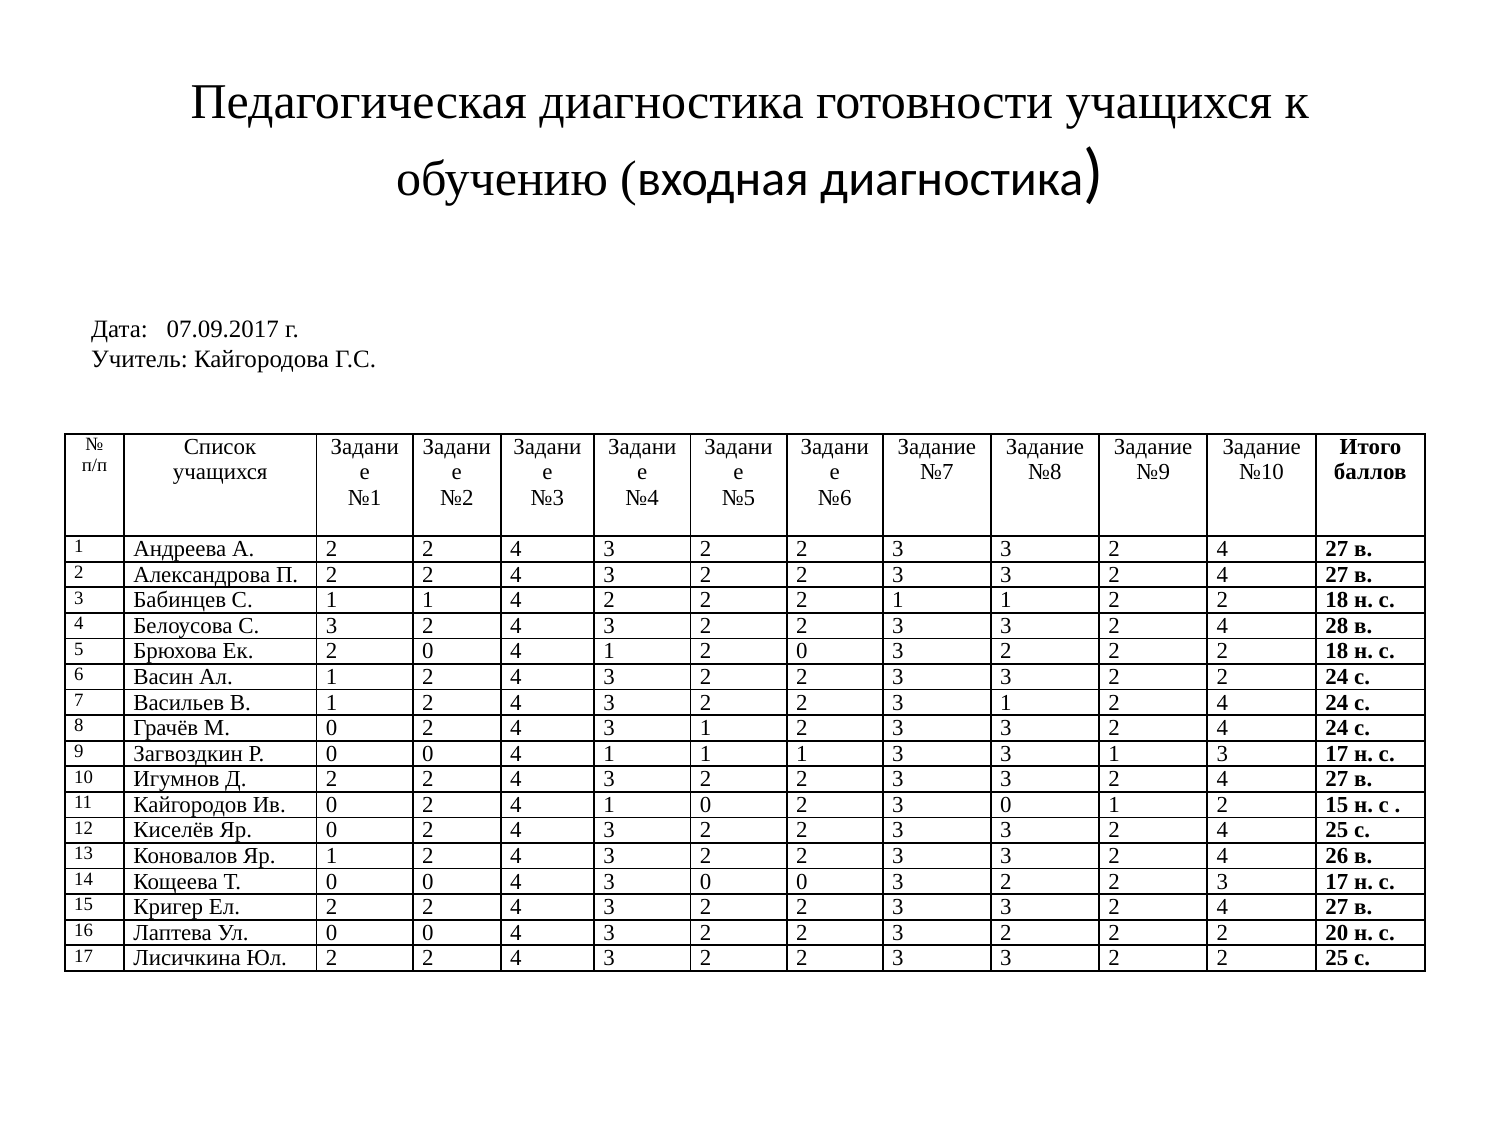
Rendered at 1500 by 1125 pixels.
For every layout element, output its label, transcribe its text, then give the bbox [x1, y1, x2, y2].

table_cell 2 [317, 563, 412, 586]
table_cell 0 [414, 639, 500, 663]
table_cell 3 [595, 921, 690, 944]
table_cell 1 [66, 537, 123, 561]
table_cell 2 [691, 767, 786, 791]
table_cell 4 [1208, 537, 1315, 561]
table_cell 2 [1100, 588, 1206, 612]
table_cell 17 н. с. [1317, 742, 1424, 765]
table_cell 2 [1100, 844, 1206, 868]
table_cell 3 [884, 665, 990, 689]
table_cell Лаптева Ул. [125, 921, 316, 944]
table_cell 1 [992, 588, 1098, 612]
table_cell 2 [595, 588, 690, 612]
table_cell 2 [788, 665, 882, 689]
table_cell 2 [788, 793, 882, 817]
table_cell 4 [1208, 818, 1315, 842]
table_cell 3 [1208, 869, 1315, 893]
table_cell Андреева А. [125, 537, 316, 561]
table_cell 2 [788, 563, 882, 586]
table_cell 3 [595, 946, 690, 970]
table_cell 2 [1208, 665, 1315, 689]
table_cell 4 [1208, 767, 1315, 791]
table_cell 2 [788, 614, 882, 638]
table_cell 4 [502, 921, 593, 944]
table_cell 2 [317, 946, 412, 970]
table_cell 0 [691, 793, 786, 817]
table_cell 4 [502, 690, 593, 714]
table_cell 4 [1208, 895, 1315, 919]
table_cell 3 [595, 716, 690, 740]
table_cell 0 [414, 742, 500, 765]
table_cell 4 [502, 869, 593, 893]
table_cell 2 [788, 537, 882, 561]
table_cell 1 [317, 844, 412, 868]
table_cell 2 [788, 690, 882, 714]
table_cell 2 [414, 690, 500, 714]
table_cell 4 [502, 895, 593, 919]
table_cell Лисичкина Юл. [125, 946, 316, 970]
table_cell 0 [317, 716, 412, 740]
table_cell 3 [884, 921, 990, 944]
table_cell 2 [788, 946, 882, 970]
table_cell 4 [502, 818, 593, 842]
table_cell 11 [66, 793, 123, 817]
table_cell 3 [992, 818, 1098, 842]
table_cell 2 [992, 639, 1098, 663]
table_cell 4 [502, 563, 593, 586]
table_cell 4 [502, 946, 593, 970]
table_cell 3 [884, 895, 990, 919]
table_cell 1 [317, 588, 412, 612]
table_cell 15 [66, 895, 123, 919]
table_cell 18 н. с. [1317, 588, 1424, 612]
table_cell 2 [414, 665, 500, 689]
table_cell 1 [992, 690, 1098, 714]
table_cell 4 [502, 793, 593, 817]
table_cell 4 [502, 844, 593, 868]
table_cell 2 [1100, 690, 1206, 714]
table_cell 4 [502, 767, 593, 791]
table_cell 2 [691, 614, 786, 638]
table_cell Васин Ал. [125, 665, 316, 689]
table_cell 0 [317, 818, 412, 842]
table_cell 1 [414, 588, 500, 612]
table_cell 1 [691, 716, 786, 740]
table_cell 12 [66, 818, 123, 842]
table_cell 3 [884, 614, 990, 638]
table_cell 8 [66, 716, 123, 740]
table_header № п/п [66, 435, 123, 535]
table_cell 3 [992, 844, 1098, 868]
table_cell 2 [1100, 946, 1206, 970]
table_cell 2 [788, 895, 882, 919]
table_cell 17 [66, 946, 123, 970]
table_cell 27 в. [1317, 895, 1424, 919]
table_cell 2 [691, 639, 786, 663]
table_cell 4 [502, 742, 593, 765]
table_cell 27 в. [1317, 537, 1424, 561]
table_cell 1 [595, 742, 690, 765]
table_cell 3 [595, 844, 690, 868]
table_cell 2 [691, 921, 786, 944]
table_header Задание №10 [1208, 435, 1315, 535]
table_cell 2 [691, 563, 786, 586]
table_cell 3 [884, 869, 990, 893]
table_cell 2 [1100, 537, 1206, 561]
table_cell 3 [595, 563, 690, 586]
table_cell 2 [788, 844, 882, 868]
table_cell 25 с. [1317, 946, 1424, 970]
table_header Задание №2 [414, 435, 500, 535]
table_cell 2 [1208, 946, 1315, 970]
table_cell 2 [414, 716, 500, 740]
table_header Задание №6 [788, 435, 882, 535]
table_cell Бабинцев С. [125, 588, 316, 612]
table_cell 3 [992, 537, 1098, 561]
table_cell 1 [691, 742, 786, 765]
table_cell 3 [595, 895, 690, 919]
table_cell 2 [1100, 639, 1206, 663]
table_cell 15 н. с . [1317, 793, 1424, 817]
table_cell 2 [66, 563, 123, 586]
table_header Задание №3 [502, 435, 593, 535]
table_cell 4 [1208, 716, 1315, 740]
table_cell 16 [66, 921, 123, 944]
table_cell 3 [595, 614, 690, 638]
table_cell Грачёв М. [125, 716, 316, 740]
table_cell 2 [1208, 588, 1315, 612]
table_cell 0 [788, 869, 882, 893]
table_header Задание №9 [1100, 435, 1206, 535]
table_cell 2 [414, 946, 500, 970]
table_cell 0 [317, 869, 412, 893]
table_cell 7 [66, 690, 123, 714]
table_cell 2 [788, 588, 882, 612]
table_cell Белоусова С. [125, 614, 316, 638]
table_cell 3 [884, 844, 990, 868]
table_cell 4 [1208, 614, 1315, 638]
table_cell 10 [66, 767, 123, 791]
table_cell 2 [691, 665, 786, 689]
table_cell 3 [1208, 742, 1315, 765]
table_cell 3 [992, 563, 1098, 586]
table_cell 2 [1100, 921, 1206, 944]
table_cell 4 [502, 639, 593, 663]
table_cell 2 [691, 844, 786, 868]
table_cell 2 [414, 767, 500, 791]
table_cell 2 [414, 614, 500, 638]
table_cell 3 [595, 690, 690, 714]
table_cell 2 [317, 537, 412, 561]
table_cell 2 [414, 895, 500, 919]
table_cell 2 [414, 844, 500, 868]
table_cell 27 в. [1317, 563, 1424, 586]
table_cell 2 [1208, 639, 1315, 663]
table_cell 3 [66, 588, 123, 612]
table_cell 0 [788, 639, 882, 663]
table_cell 2 [317, 767, 412, 791]
table_cell 28 в. [1317, 614, 1424, 638]
table_cell 3 [884, 767, 990, 791]
table_cell 4 [502, 614, 593, 638]
table_cell 4 [502, 716, 593, 740]
table_cell 4 [1208, 844, 1315, 868]
table_cell 4 [1208, 690, 1315, 714]
table_cell 2 [788, 716, 882, 740]
table_cell 2 [992, 921, 1098, 944]
table_cell Кайгородов Ив. [125, 793, 316, 817]
table_cell 3 [884, 946, 990, 970]
table_cell 17 н. с. [1317, 869, 1424, 893]
table_cell 0 [691, 869, 786, 893]
table_cell 3 [595, 537, 690, 561]
table_cell Кригер Ел. [125, 895, 316, 919]
table_cell 2 [414, 818, 500, 842]
table_cell 1 [884, 588, 990, 612]
table_cell 20 н. с. [1317, 921, 1424, 944]
table_header Задание №7 [884, 435, 990, 535]
table_cell 1 [595, 639, 690, 663]
table_cell 2 [1100, 665, 1206, 689]
table_cell 1 [317, 665, 412, 689]
table_cell 3 [595, 869, 690, 893]
table_cell 3 [884, 818, 990, 842]
table_cell 0 [414, 869, 500, 893]
table_cell 2 [1100, 563, 1206, 586]
table_cell 3 [884, 793, 990, 817]
table_cell Васильев В. [125, 690, 316, 714]
table_cell 3 [884, 537, 990, 561]
table_cell 2 [414, 793, 500, 817]
table_header Задание №4 [595, 435, 690, 535]
table_cell 2 [691, 946, 786, 970]
table_header Список учащихся [125, 435, 316, 535]
table_cell 1 [1100, 742, 1206, 765]
table_cell 2 [788, 921, 882, 944]
table_cell 25 с. [1317, 818, 1424, 842]
table_cell 3 [595, 767, 690, 791]
table_cell 2 [317, 895, 412, 919]
table_cell 1 [788, 742, 882, 765]
table_cell 0 [992, 793, 1098, 817]
table_cell 0 [317, 742, 412, 765]
table_cell 1 [1100, 793, 1206, 817]
table_cell 26 в. [1317, 844, 1424, 868]
table_cell 4 [66, 614, 123, 638]
table_cell 4 [502, 665, 593, 689]
table_cell Загвоздкин Р. [125, 742, 316, 765]
table_cell 14 [66, 869, 123, 893]
table_cell 1 [595, 793, 690, 817]
table_cell Брюхова Ек. [125, 639, 316, 663]
table_cell 0 [317, 921, 412, 944]
table_cell 2 [691, 537, 786, 561]
table_cell Игумнов Д. [125, 767, 316, 791]
table_cell 3 [595, 665, 690, 689]
title Педагогическая диагностика готовности учащихся к обучению (входная диагностика) [75, 45, 1425, 233]
table_cell Александрова П. [125, 563, 316, 586]
table_cell 2 [788, 818, 882, 842]
table_cell 24 с. [1317, 665, 1424, 689]
table_cell 27 в. [1317, 767, 1424, 791]
table_cell 2 [1208, 793, 1315, 817]
table_cell 4 [502, 588, 593, 612]
table_cell Кощеева Т. [125, 869, 316, 893]
table_cell 3 [992, 767, 1098, 791]
table_cell 3 [884, 639, 990, 663]
table_cell 2 [1208, 921, 1315, 944]
table_cell 3 [992, 946, 1098, 970]
table_cell 5 [66, 639, 123, 663]
table_cell 3 [884, 690, 990, 714]
table_cell 2 [691, 895, 786, 919]
table_cell 2 [1100, 895, 1206, 919]
table_cell 2 [691, 690, 786, 714]
table_cell 3 [884, 742, 990, 765]
table_header Задание №5 [691, 435, 786, 535]
table_cell 24 с. [1317, 716, 1424, 740]
table_cell 1 [317, 690, 412, 714]
table_cell 3 [317, 614, 412, 638]
table_cell 2 [317, 639, 412, 663]
table_cell 2 [691, 818, 786, 842]
table_cell 3 [595, 818, 690, 842]
table_header Задание №1 [317, 435, 412, 535]
table_cell 2 [414, 563, 500, 586]
table_cell 4 [1208, 563, 1315, 586]
table_cell 3 [992, 614, 1098, 638]
table_header Задание №8 [992, 435, 1098, 535]
table_cell 2 [1100, 614, 1206, 638]
table_cell 3 [992, 742, 1098, 765]
table_cell 6 [66, 665, 123, 689]
table_cell Коновалов Яр. [125, 844, 316, 868]
table_cell 2 [992, 869, 1098, 893]
table_cell 2 [1100, 818, 1206, 842]
table_cell 2 [414, 537, 500, 561]
table_cell 13 [66, 844, 123, 868]
table_cell 0 [414, 921, 500, 944]
table_header Итого баллов [1317, 435, 1424, 535]
table_cell 2 [1100, 716, 1206, 740]
table_cell 0 [317, 793, 412, 817]
table_cell 3 [884, 563, 990, 586]
table_cell 24 с. [1317, 690, 1424, 714]
table_cell 3 [992, 716, 1098, 740]
table_cell 3 [992, 895, 1098, 919]
text_box Дата: 07.09.2017 г. Учитель: Кайгородова Г.С. [76, 305, 392, 430]
table_cell 3 [884, 716, 990, 740]
table_cell Киселёв Яр. [125, 818, 316, 842]
table_cell 4 [502, 537, 593, 561]
table_cell 3 [992, 665, 1098, 689]
table_cell 2 [788, 767, 882, 791]
table_cell 2 [1100, 869, 1206, 893]
table_cell 18 н. с. [1317, 639, 1424, 663]
table_cell 2 [1100, 767, 1206, 791]
table_cell 2 [691, 588, 786, 612]
table_cell 9 [66, 742, 123, 765]
